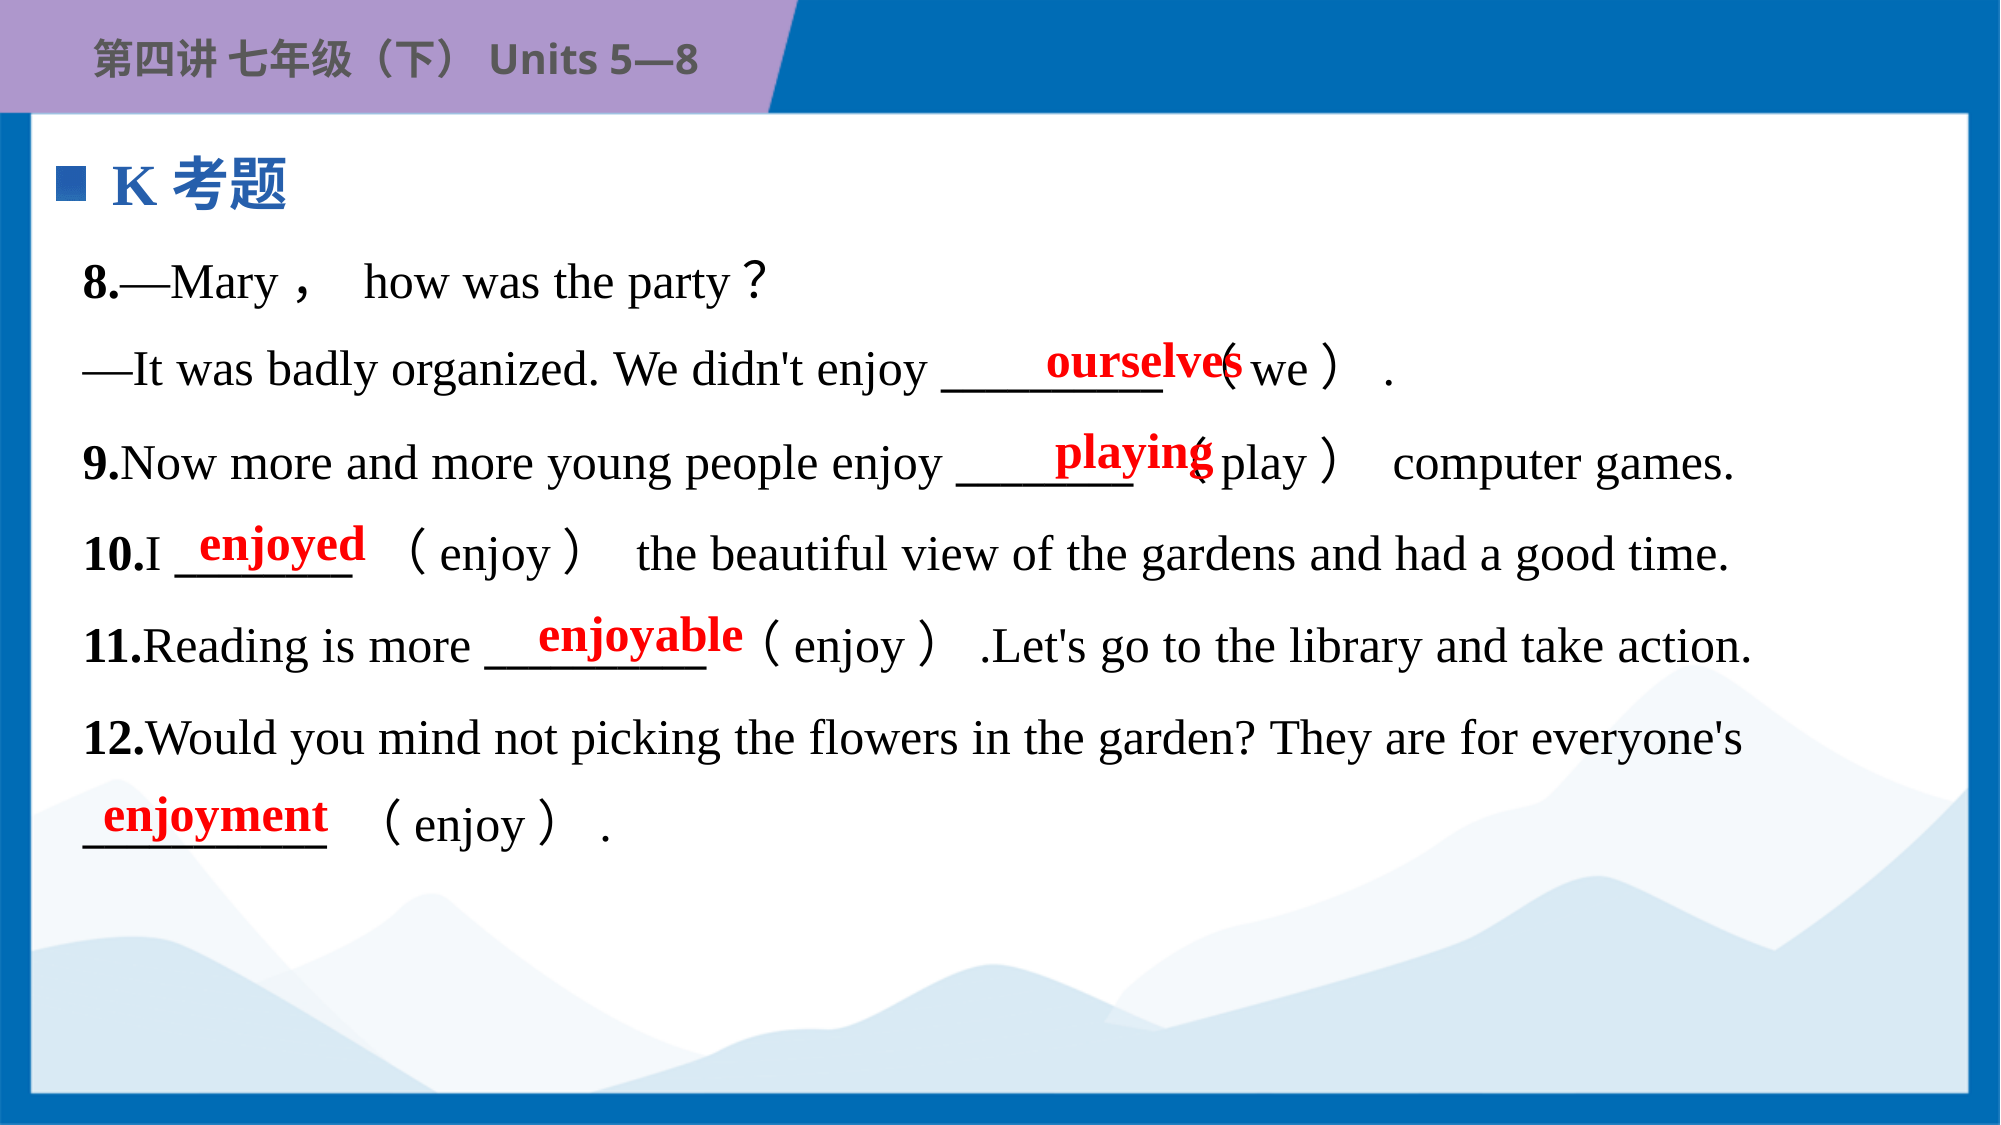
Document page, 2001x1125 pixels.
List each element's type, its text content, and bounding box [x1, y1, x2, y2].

text_box ourselves [1027, 300, 1262, 379]
picture [0, 0, 2000, 1125]
text_box playing [1037, 390, 1232, 470]
text_box enjoyment [85, 754, 347, 833]
text_box K考题 [112, 146, 1917, 216]
text_box enjoyable [520, 574, 762, 653]
text_box 9.Now more and more young people enjoy ________ （play） computer games. 10.I ________ （enjoy） the beautiful view of the gardens and had a good time. 11.Reading is more __________ （enjoy）.Let's go to the library and take action. 12.Would you mind not picking the flowers in the garden? They are for everyone's ___________ （enjoy）. [82, 397, 1917, 843]
text_box enjoyed [181, 482, 384, 561]
text_box 8.—Mary， how was the party？ —It was badly organized. We didn't enjoy __________ （we）. [82, 216, 1917, 387]
